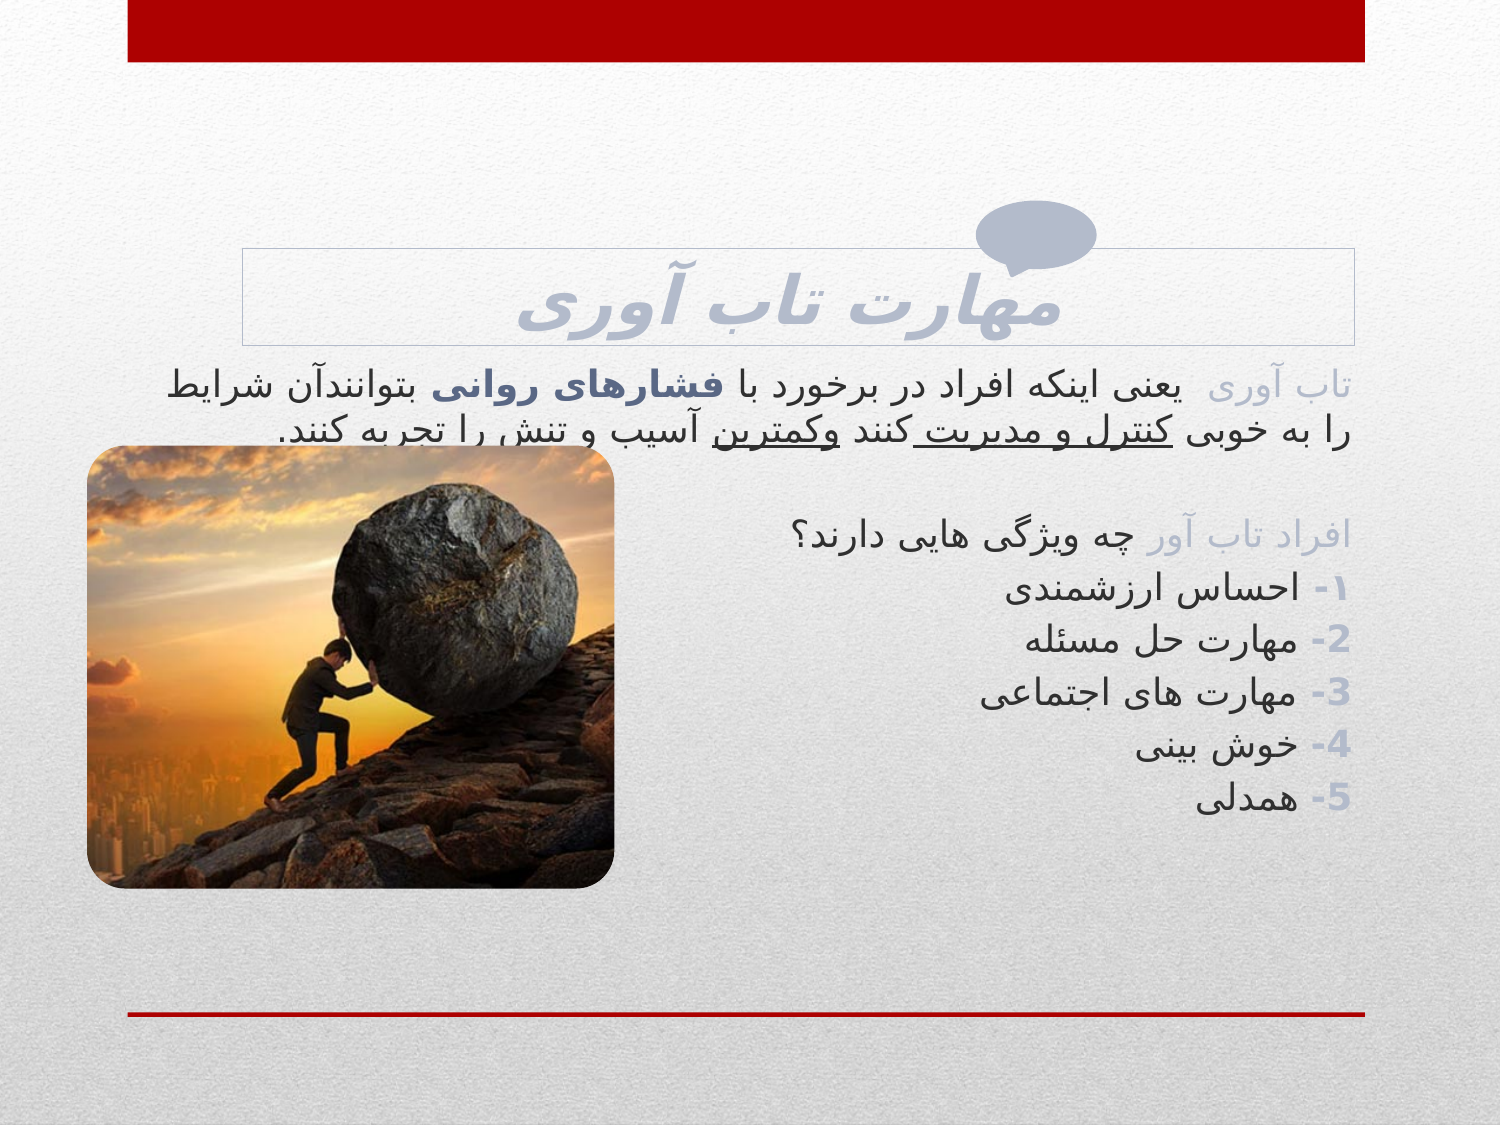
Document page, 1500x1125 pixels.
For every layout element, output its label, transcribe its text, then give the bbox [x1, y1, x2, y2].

picture [86, 444, 616, 890]
text_box [975, 200, 1097, 278]
list تاب آوری یعنی اینکه افراد در برخورد با فشارهای روانی بتوانندآن شرایط را به خوبی کنترل و مدیریت کنند وکمترین آسیب و تنش را تجربه کنند. افراد تاب آور چه ویژگی هایی دارند؟ ۱- احساس ارزشمندی 2- مهارت حل مسئله 3- مهارت های اجتماعی 4- خوش بینی 5- همدلی [129, 350, 1368, 829]
title مهارت تاب آوری [242, 248, 1355, 346]
